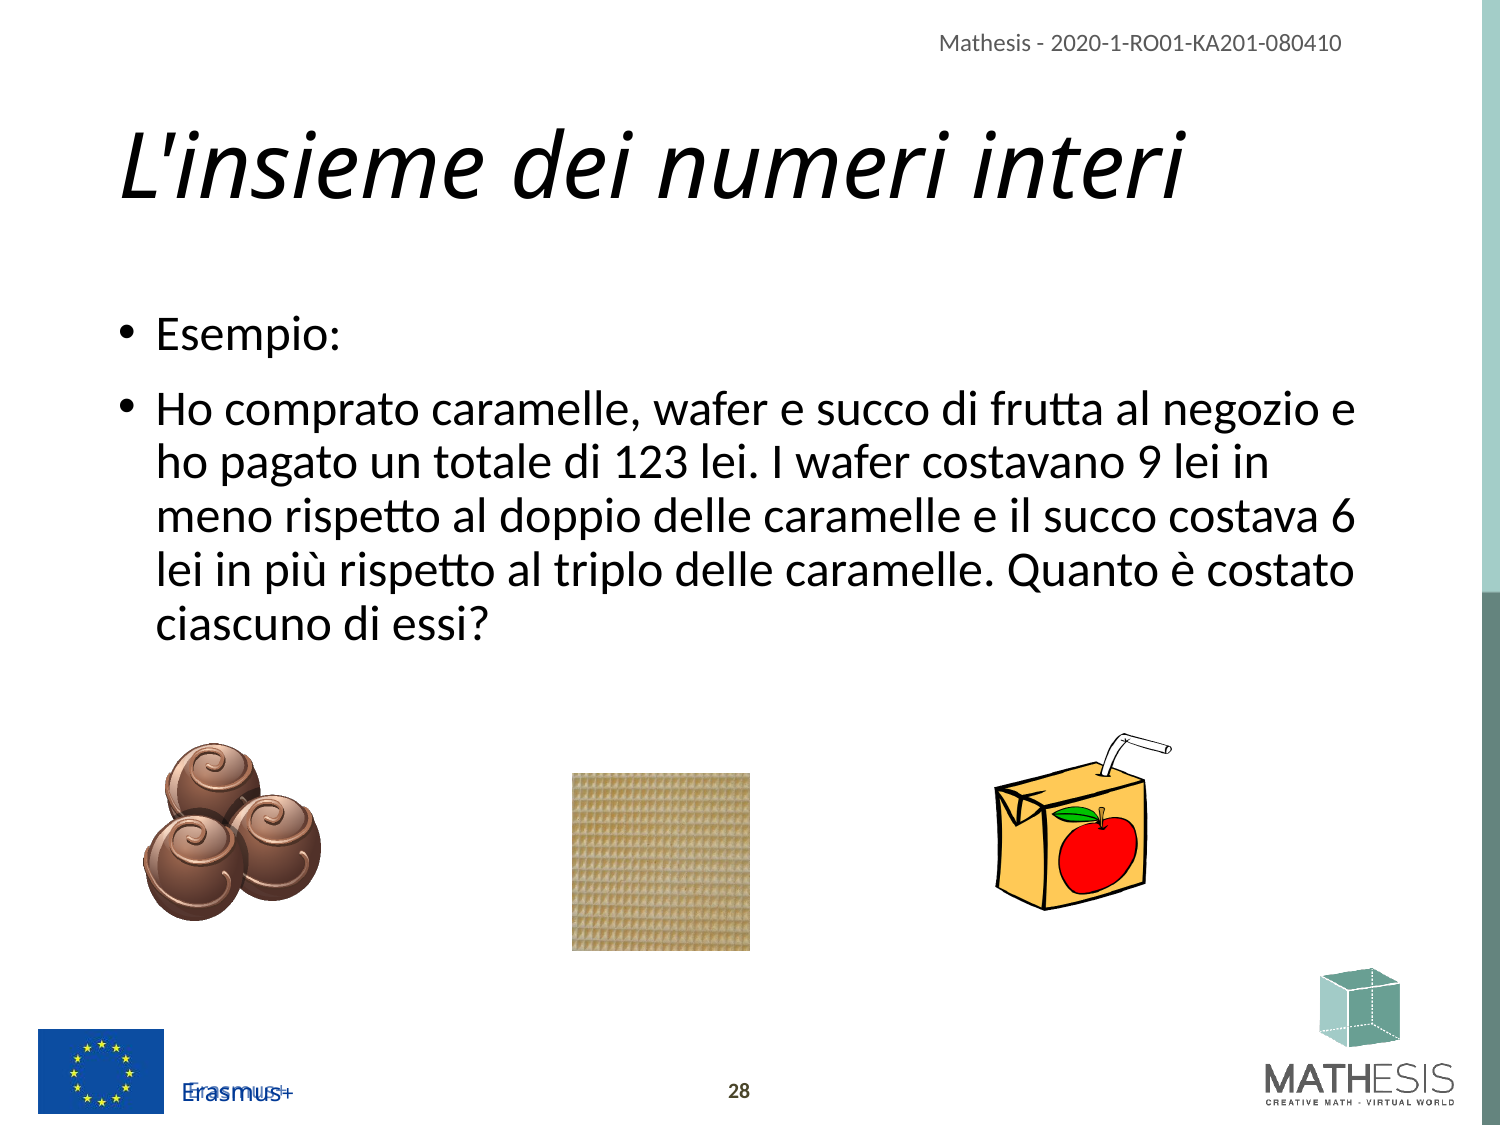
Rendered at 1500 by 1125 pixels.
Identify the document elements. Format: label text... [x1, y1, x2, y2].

picture [38, 1029, 164, 1114]
list Esempio: Ho comprato caramelle, wafer e succo di frutta al negozio e ho pagato un totale di 123 lei. I wafer costavano 9 lei in meno rispetto al doppio delle caramelle e il succo costava 6 lei in più rispetto al triplo delle caramelle. Quanto è costato ciascuno di essi? [103, 299, 1397, 1014]
picture [572, 773, 750, 951]
picture [994, 733, 1172, 911]
picture [143, 743, 321, 921]
title L'insieme dei numeri interi [103, 59, 1397, 278]
